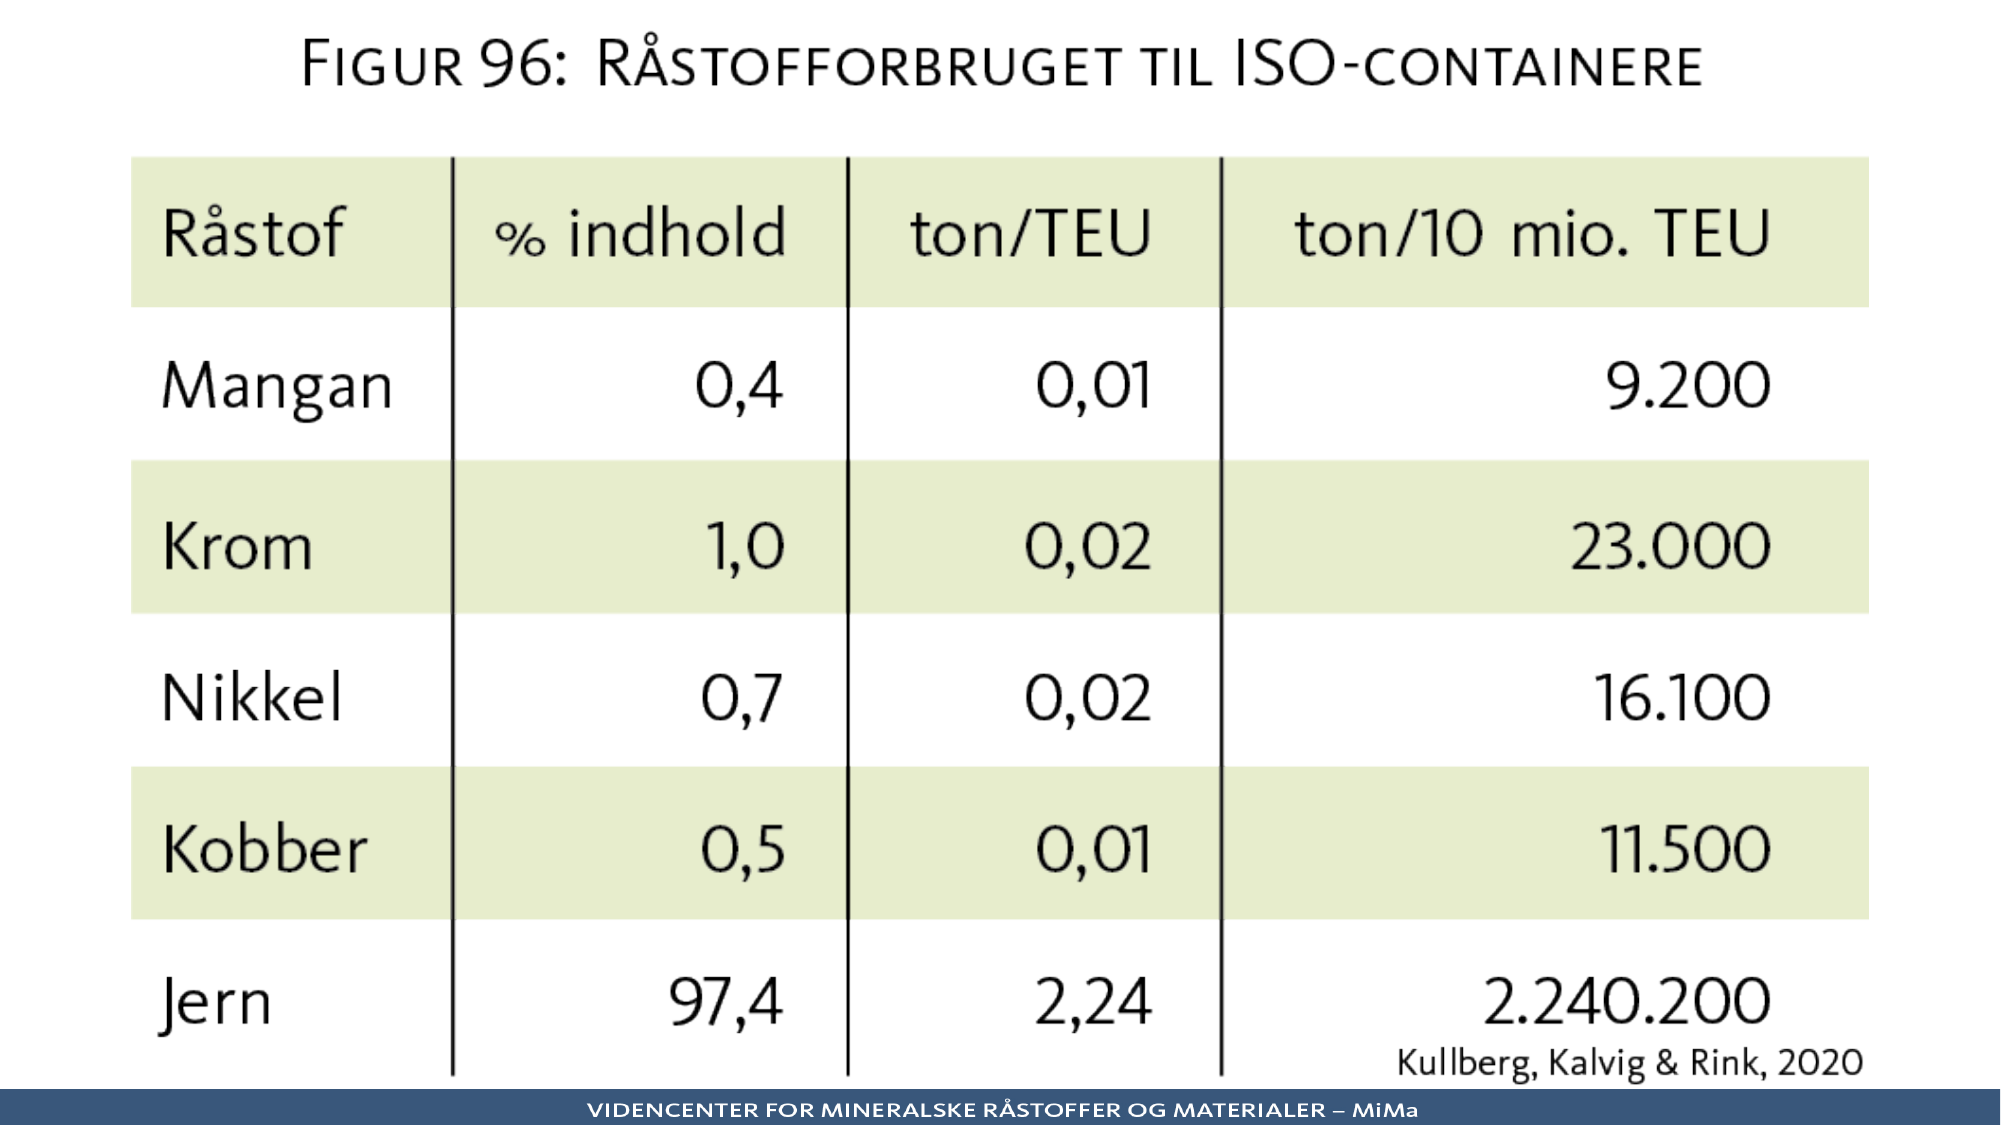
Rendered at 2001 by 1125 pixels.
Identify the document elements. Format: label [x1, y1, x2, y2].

picture [0, 1089, 2001, 1125]
picture [130, 0, 1870, 1087]
